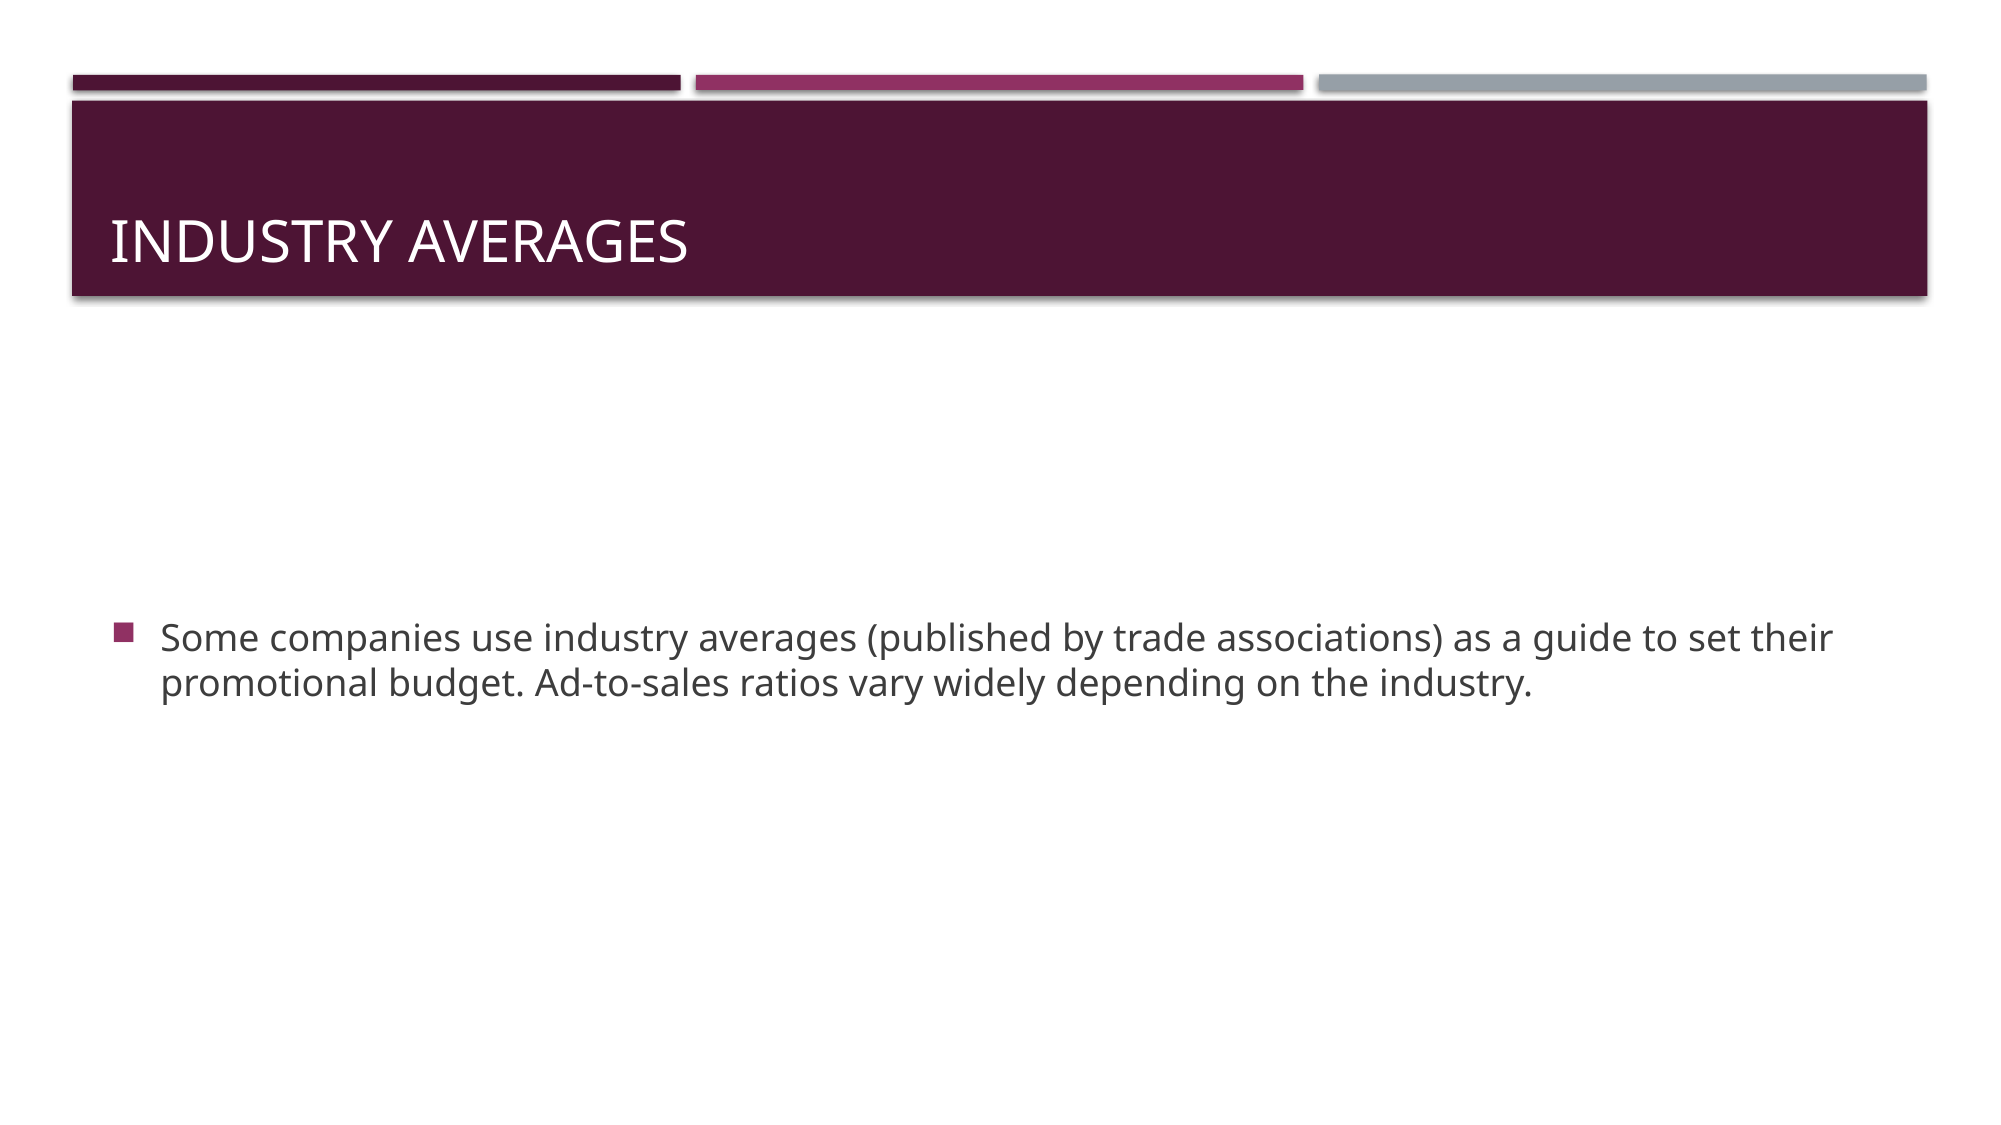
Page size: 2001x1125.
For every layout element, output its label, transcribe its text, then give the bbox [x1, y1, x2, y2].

title Industry averages [95, 115, 1905, 282]
list Some companies use industry averages (published by trade associations) as a guide to set their promotional budget. Ad-to-sales ratios vary widely depending on the industry. [95, 357, 1905, 962]
